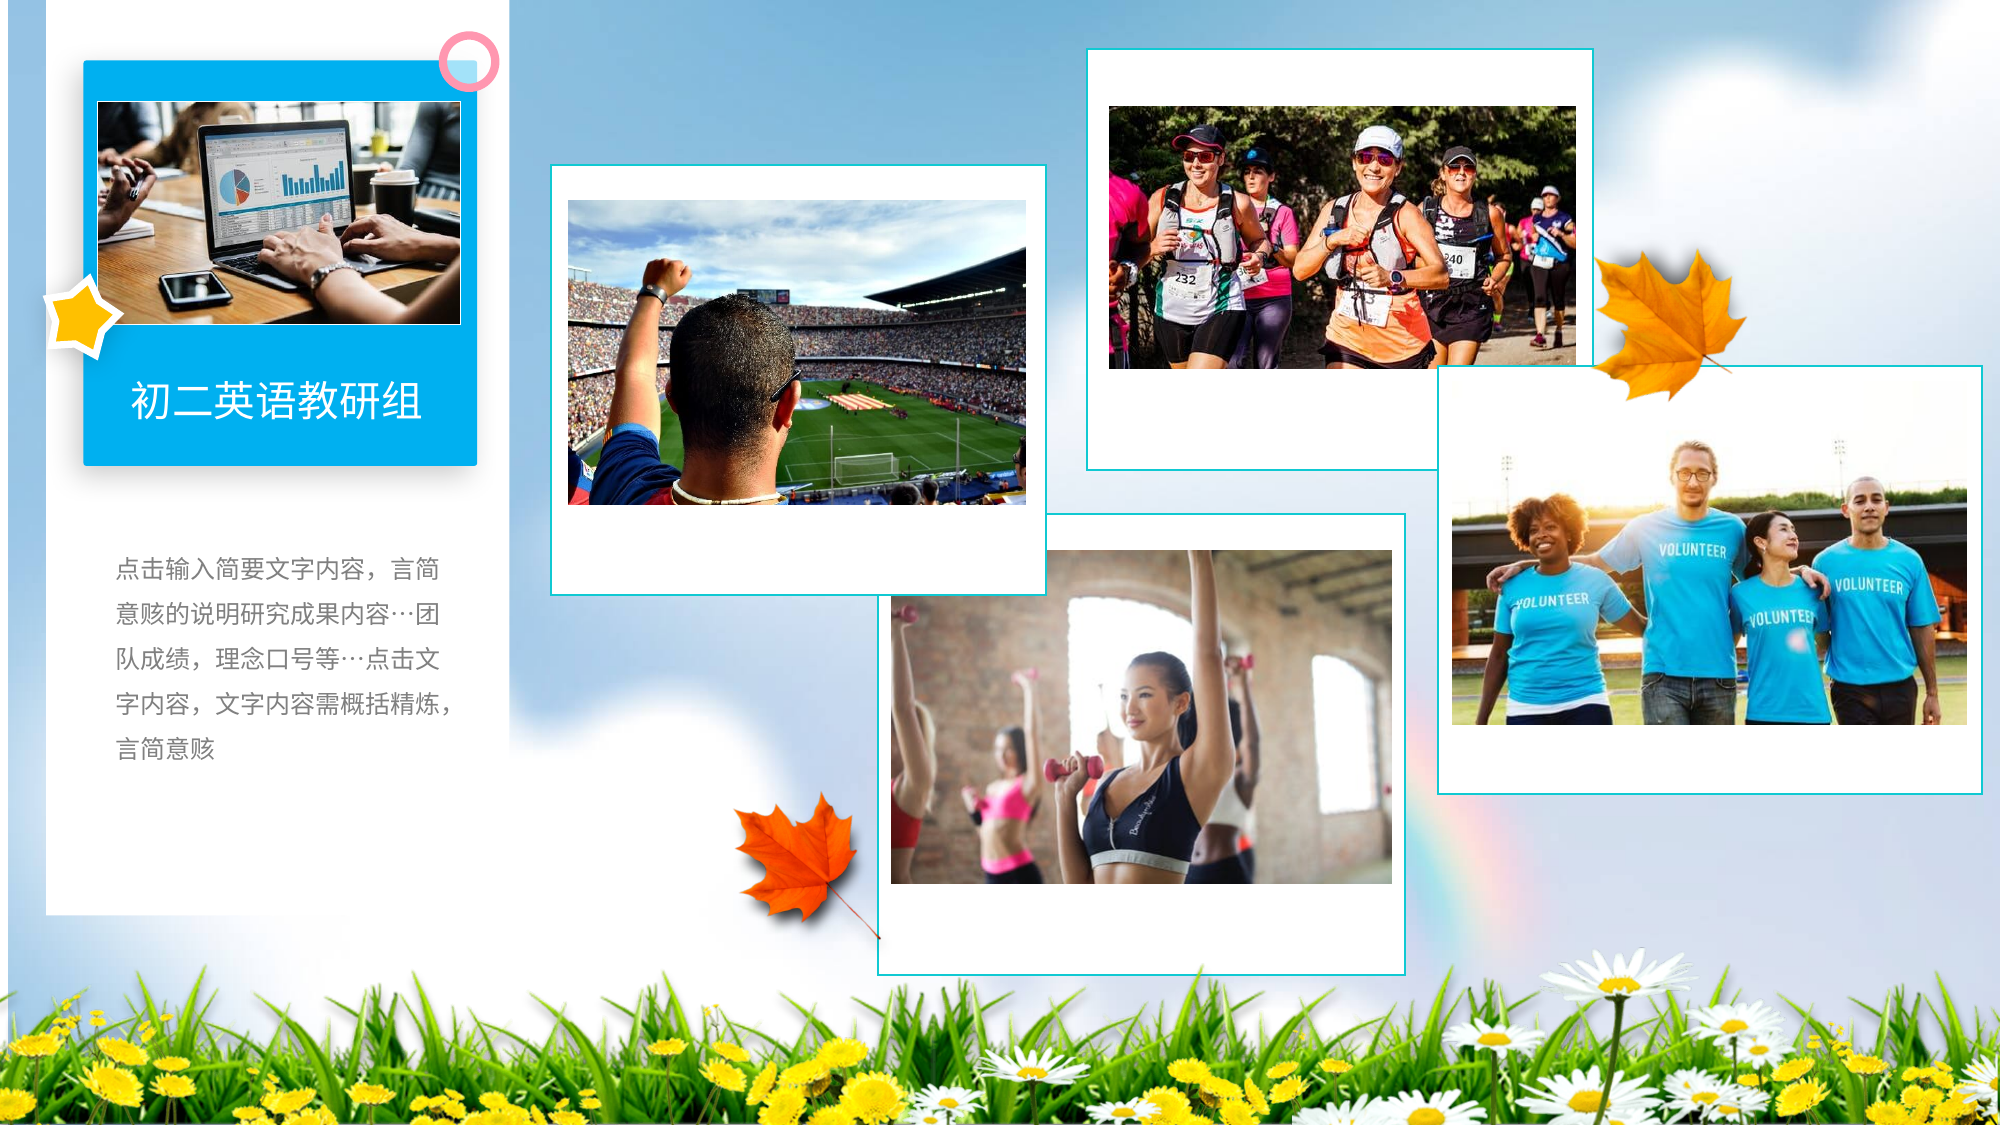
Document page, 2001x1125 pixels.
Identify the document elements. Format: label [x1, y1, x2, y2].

text_box [1087, 48, 1593, 470]
text_box [83, 60, 478, 466]
text_box [1438, 366, 1982, 795]
text_box [0, 934, 2000, 1125]
picture [8, 0, 2000, 958]
text_box [877, 513, 1406, 934]
text_box [551, 165, 1047, 596]
